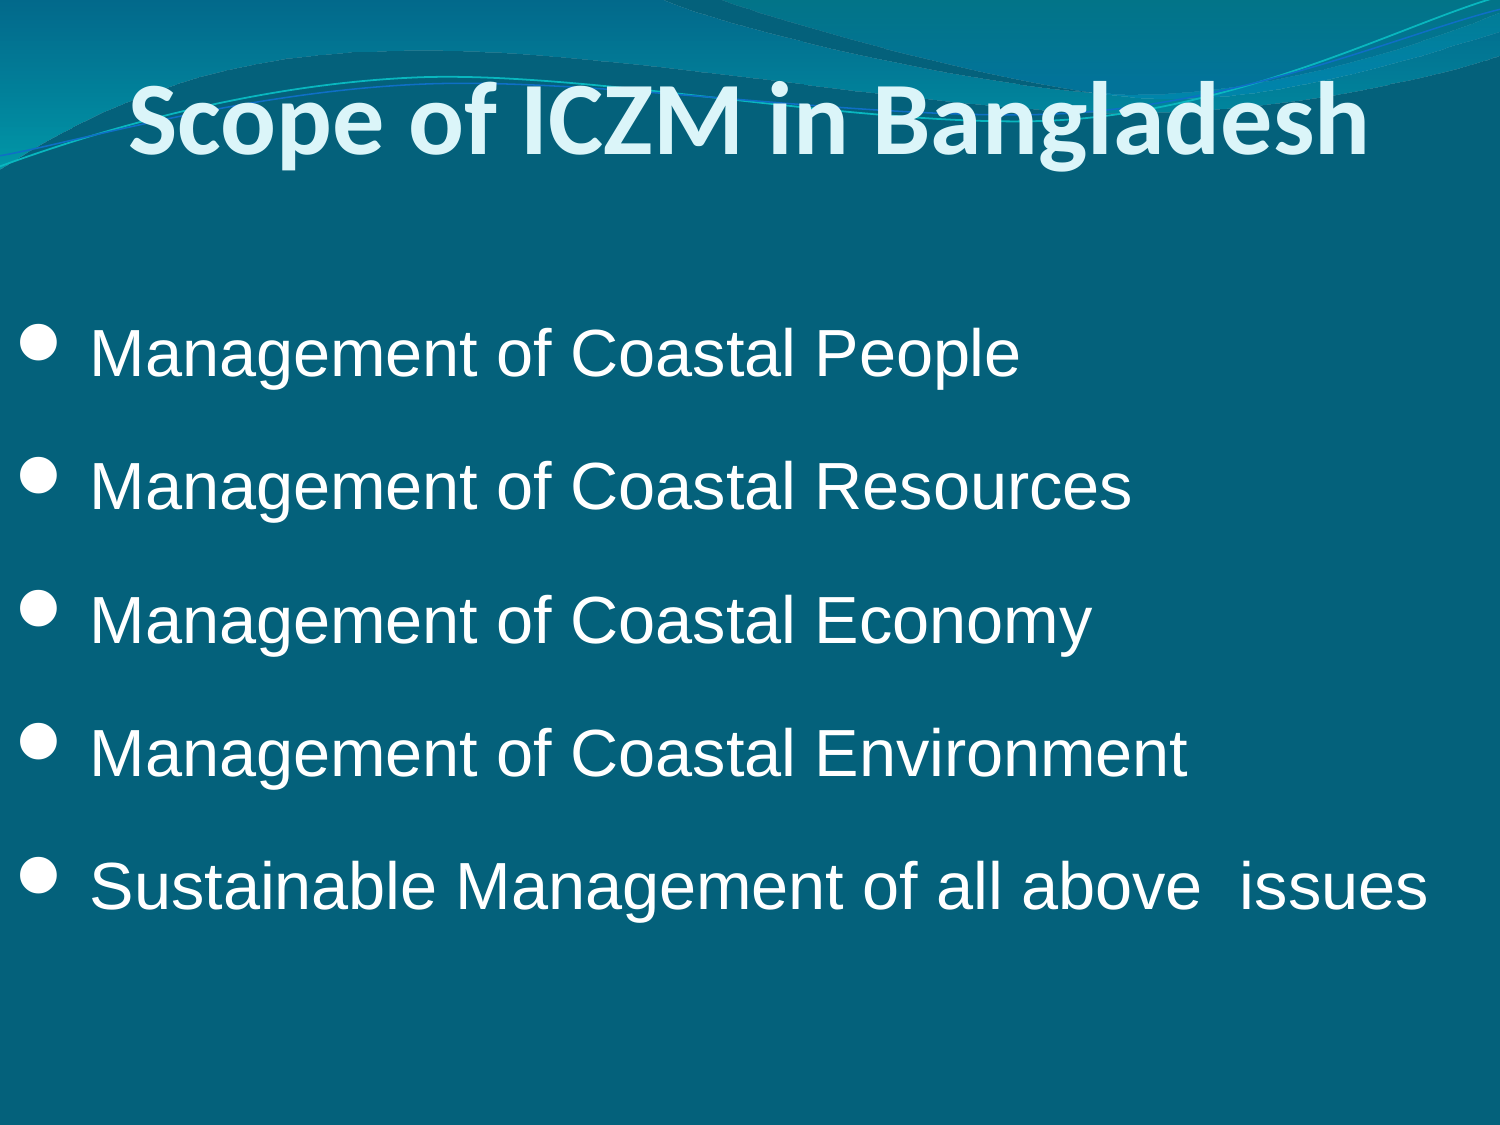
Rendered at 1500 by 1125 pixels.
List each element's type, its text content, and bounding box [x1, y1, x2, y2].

list Management of Coastal People Management of Coastal Resources Management of Coastal Economy Management of Coastal Environment Sustainable Management of all above issues [0, 262, 1500, 1125]
title Scope of ICZM in Bangladesh [75, 37, 1425, 175]
